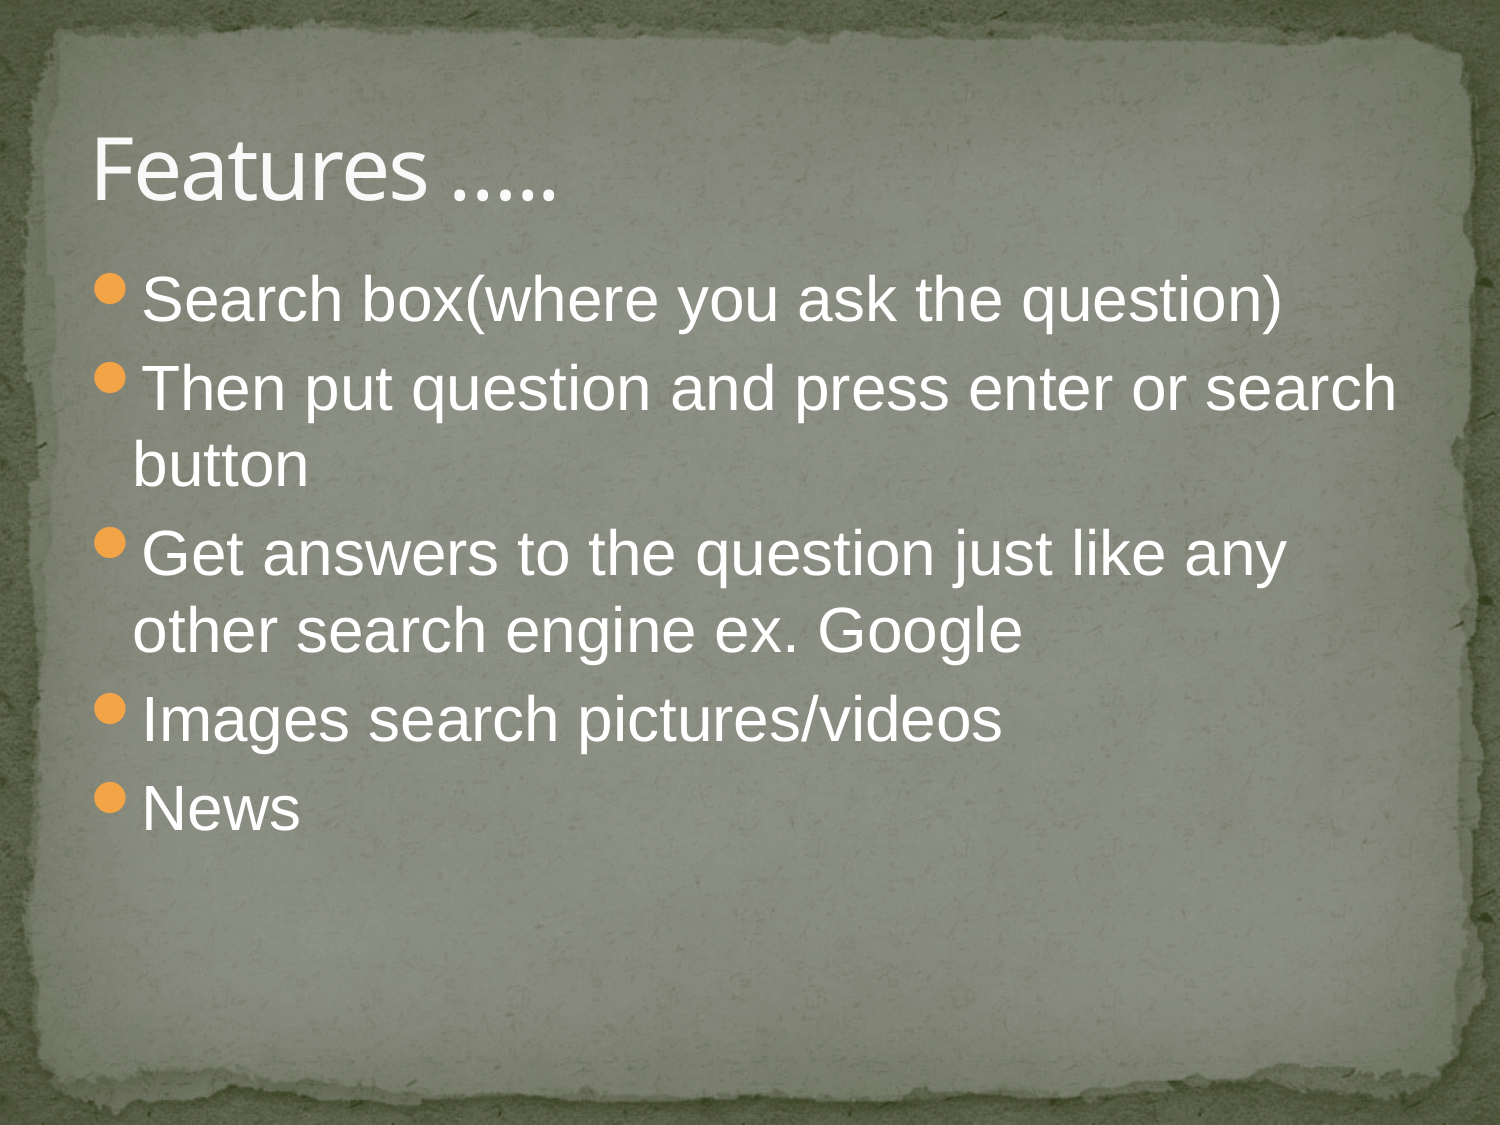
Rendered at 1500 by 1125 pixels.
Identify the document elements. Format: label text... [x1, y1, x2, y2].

title Features ….. [74, 24, 1425, 225]
list Search box(where you ask the question) Then put question and press enter or search button Get answers to the question just like any other search engine ex. Google Images search pictures/videos News [75, 249, 1425, 1000]
